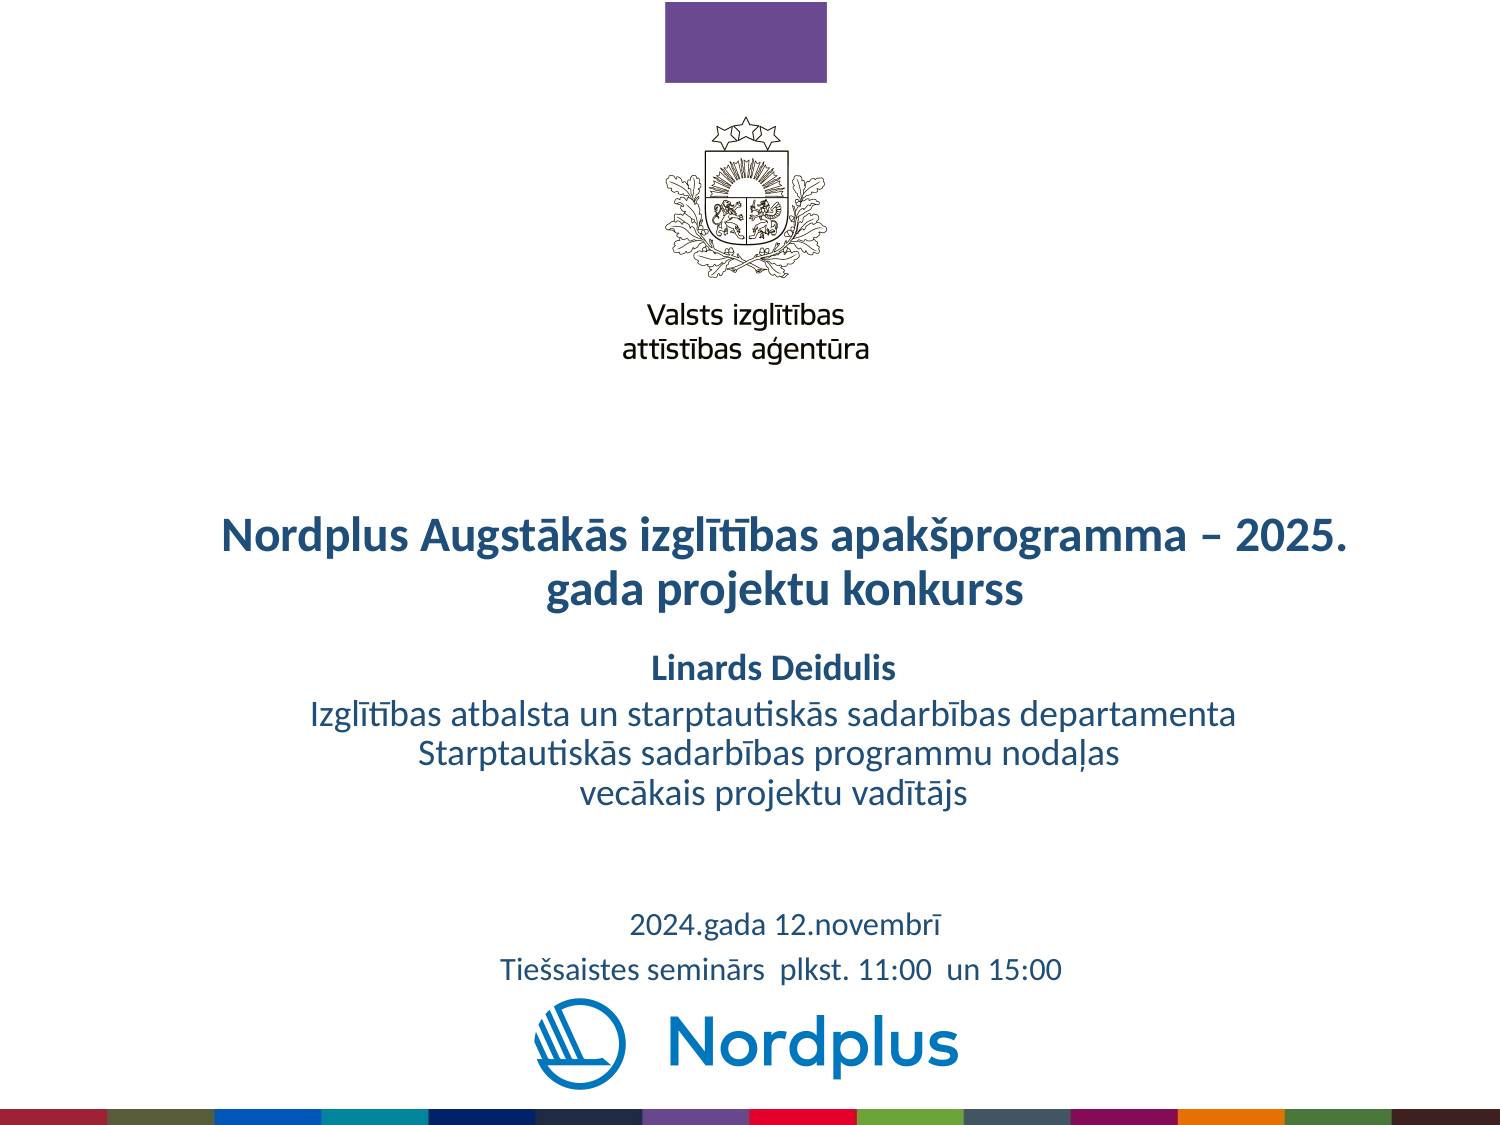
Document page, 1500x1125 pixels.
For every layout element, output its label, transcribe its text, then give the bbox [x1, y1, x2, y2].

text_box Linards Deidulis Izglītības atbalsta un starptautiskās sadarbības departamenta Starptautiskās sadarbības programmu nodaļas vecākais projektu vadītājs [197, 641, 1350, 821]
text_box 2024.gada 12.novembrī Tiešsaistes seminārs plkst. 11:00 un 15:00 [318, 894, 1252, 995]
title Nordplus Augstākās izglītības apakšprogramma – 2025. gada projektu konkurss [176, 501, 1395, 624]
picture [0, 0, 1500, 1125]
